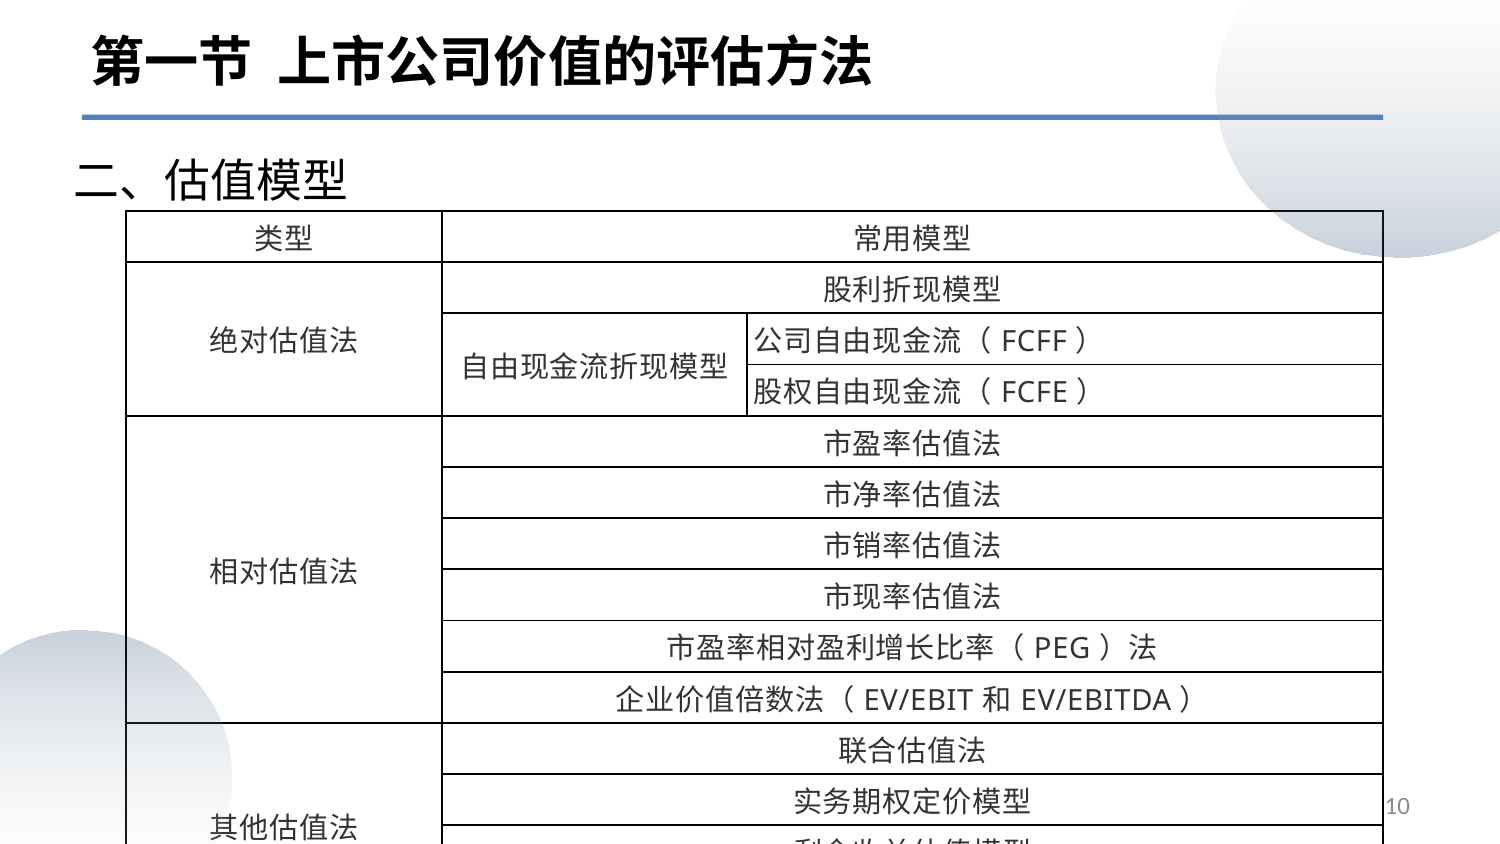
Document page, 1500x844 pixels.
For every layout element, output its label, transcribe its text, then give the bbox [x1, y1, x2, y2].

text_box 第一节 上市公司价值的评估方法 [74, 11, 1234, 107]
table_cell 联合估值法 [443, 724, 1382, 773]
table_cell 企业价值倍数法（EV/EBIT和EV/EBITDA） [443, 673, 1382, 722]
table_cell 绝对估值法 [127, 263, 441, 415]
table_cell 相对估值法 [127, 417, 441, 722]
table_header 常用模型 [443, 212, 1382, 261]
table_cell 市净率估值法 [443, 468, 1382, 517]
table_cell 市销率估值法 [443, 519, 1382, 568]
table_cell 市盈率相对盈利增长比率（PEG）法 [443, 621, 1382, 671]
table_cell 股权自由现金流（FCFE） [748, 365, 1382, 415]
table_cell 市盈率估值法 [443, 417, 1382, 466]
table_cell 公司自由现金流（FCFF） [748, 314, 1382, 364]
table_cell 其他估值法 [218, 724, 441, 844]
table_cell 市现率估值法 [443, 570, 1382, 620]
text_box [1213, 0, 1500, 260]
slide_number 10 [1074, 782, 1425, 827]
text_box 二、估值模型 [58, 117, 1256, 200]
text_box [0, 627, 234, 844]
table_cell 自由现金流折现模型 [443, 314, 746, 415]
table_cell 实务期权定价模型 [443, 775, 1382, 824]
table_cell 剩余收益估值模型 [443, 826, 1382, 844]
table_cell 股利折现模型 [443, 263, 1382, 312]
table_header 类型 [127, 212, 441, 261]
